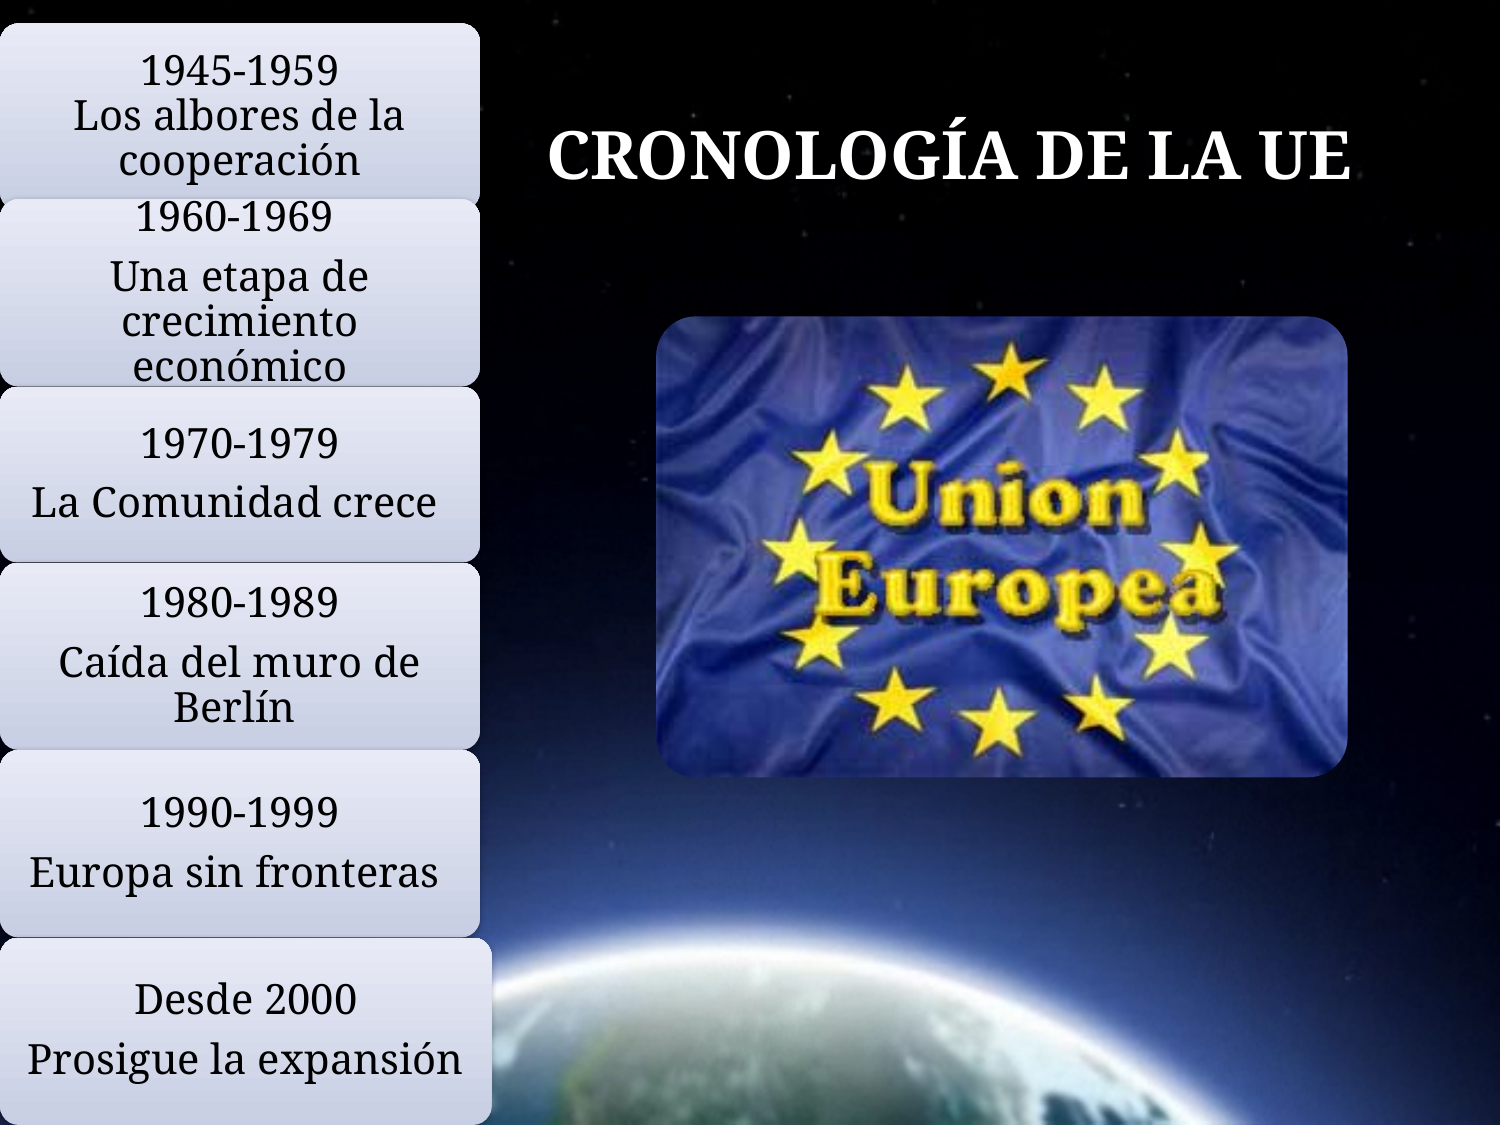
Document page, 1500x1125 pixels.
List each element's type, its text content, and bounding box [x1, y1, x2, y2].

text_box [0, 23, 481, 198]
text_box Cronología de la UE [527, 105, 1477, 282]
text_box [0, 562, 481, 749]
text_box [0, 386, 481, 562]
picture [0, 0, 1500, 1125]
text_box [0, 749, 481, 936]
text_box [0, 937, 493, 1125]
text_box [0, 198, 481, 386]
